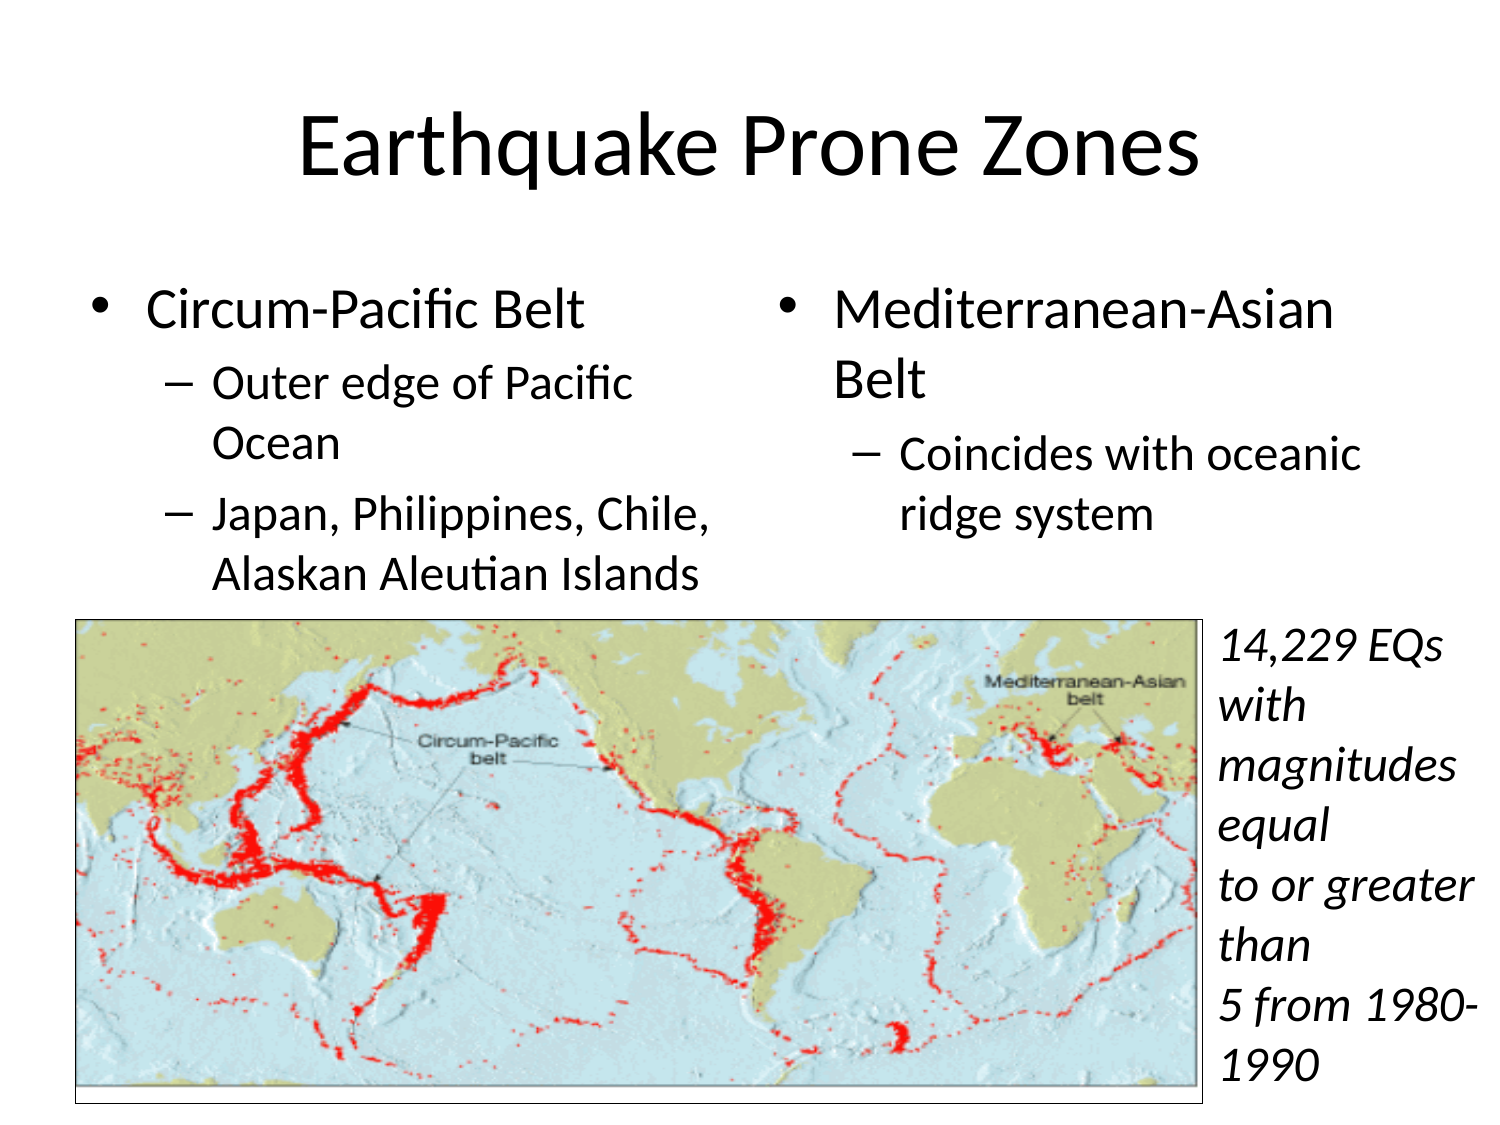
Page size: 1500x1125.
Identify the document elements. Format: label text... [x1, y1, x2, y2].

list Mediterranean-Asian Belt Coincides with oceanic ridge system [762, 262, 1425, 617]
text_box 14,229 EQs with magnitudes equal to or greater than 5 from 1980-1990 [1202, 603, 1500, 1099]
list Circum-Pacific Belt Outer edge of Pacific Ocean Japan, Philippines, Chile, Alaskan Aleutian Islands [75, 262, 738, 617]
picture [74, 618, 1203, 1105]
title Earthquake Prone Zones [75, 45, 1425, 233]
